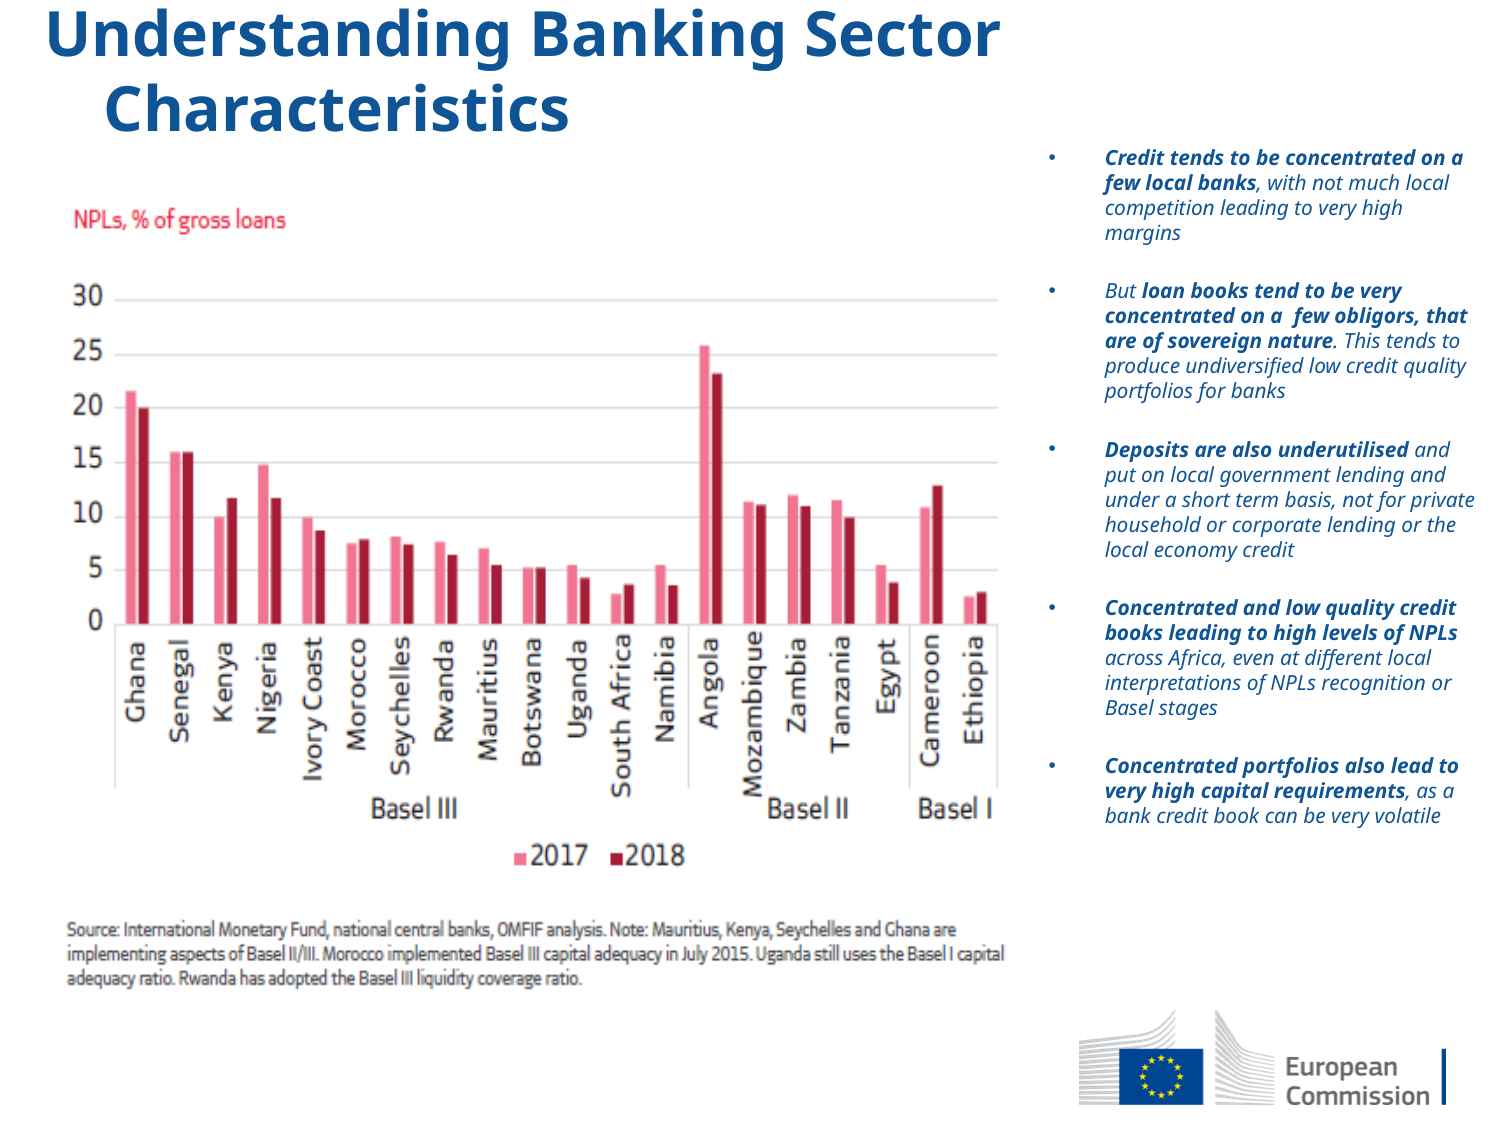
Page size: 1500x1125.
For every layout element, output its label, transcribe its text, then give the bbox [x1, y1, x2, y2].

picture [1078, 1071, 1447, 1106]
picture [55, 195, 1030, 1024]
title Understanding Banking Sector Characteristics [29, 0, 1500, 138]
list Credit tends to be concentrated on a few local banks, with not much local competition leading to very high margins But loan books tend to be very concentrated on a few obligors, that are of sovereign nature. This tends to produce undiversified low credit quality portfolios for banks Deposits are also underutilised and put on local government lending and under a short term basis, not for private household or corporate lending or the local economy credit Concentrated and low quality credit books leading to high levels of NPLs across Africa, even at different local interpretations of NPLs recognition or Basel stages Concentrated portfolios also lead to very high capital requirements, as a bank credit book can be very volatile [1033, 136, 1500, 1071]
